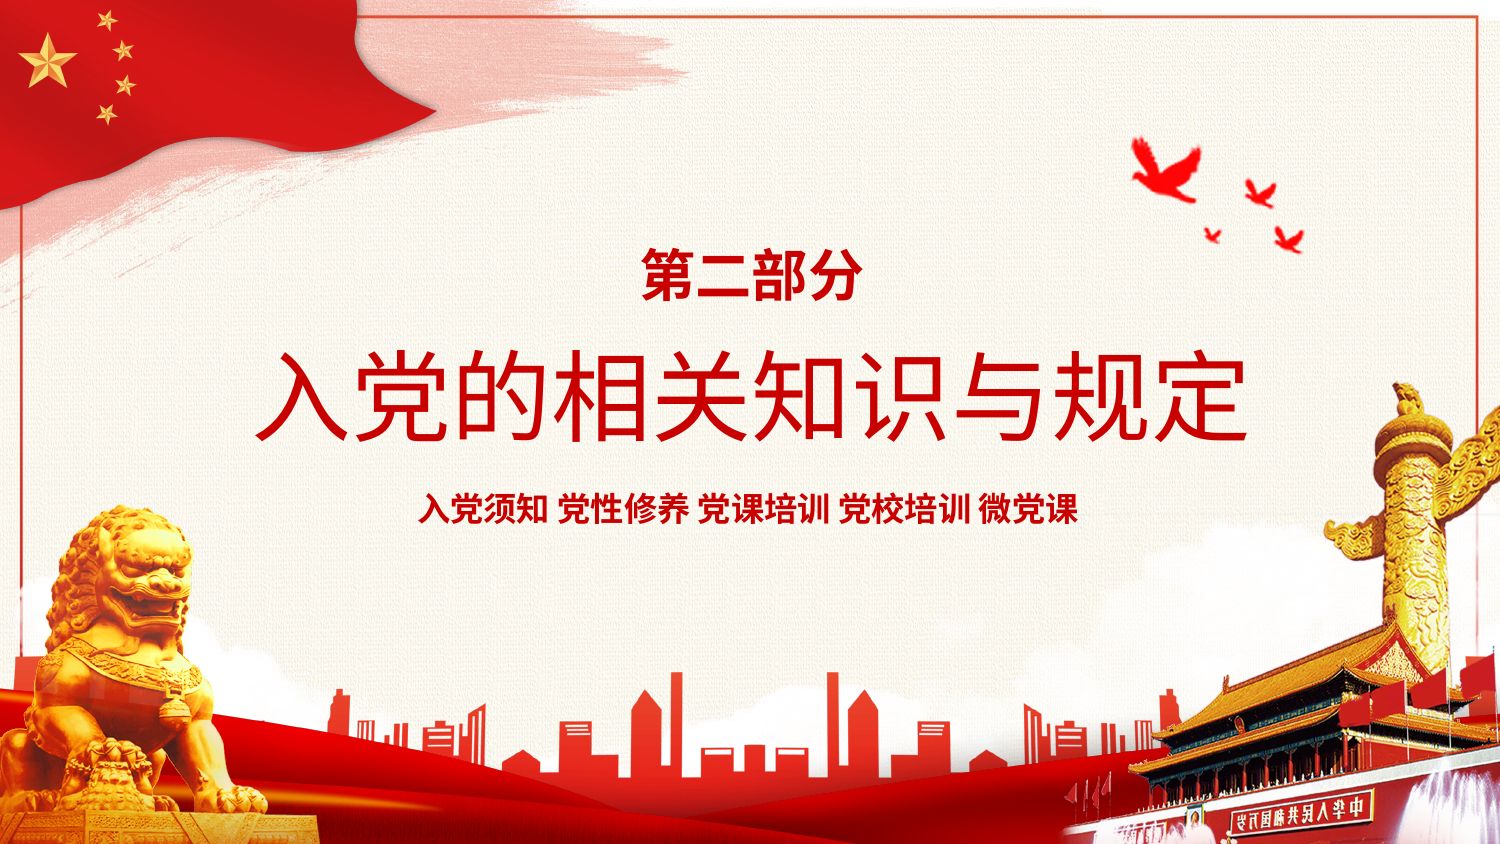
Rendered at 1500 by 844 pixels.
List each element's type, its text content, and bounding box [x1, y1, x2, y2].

text_box 第二部分 [731, 232, 880, 316]
picture [0, 0, 1500, 844]
text_box 入党的相关知识与规定 [237, 327, 1267, 463]
text_box 入党须知 党性修养 党课培训 党校培训 微党课 [402, 480, 980, 536]
